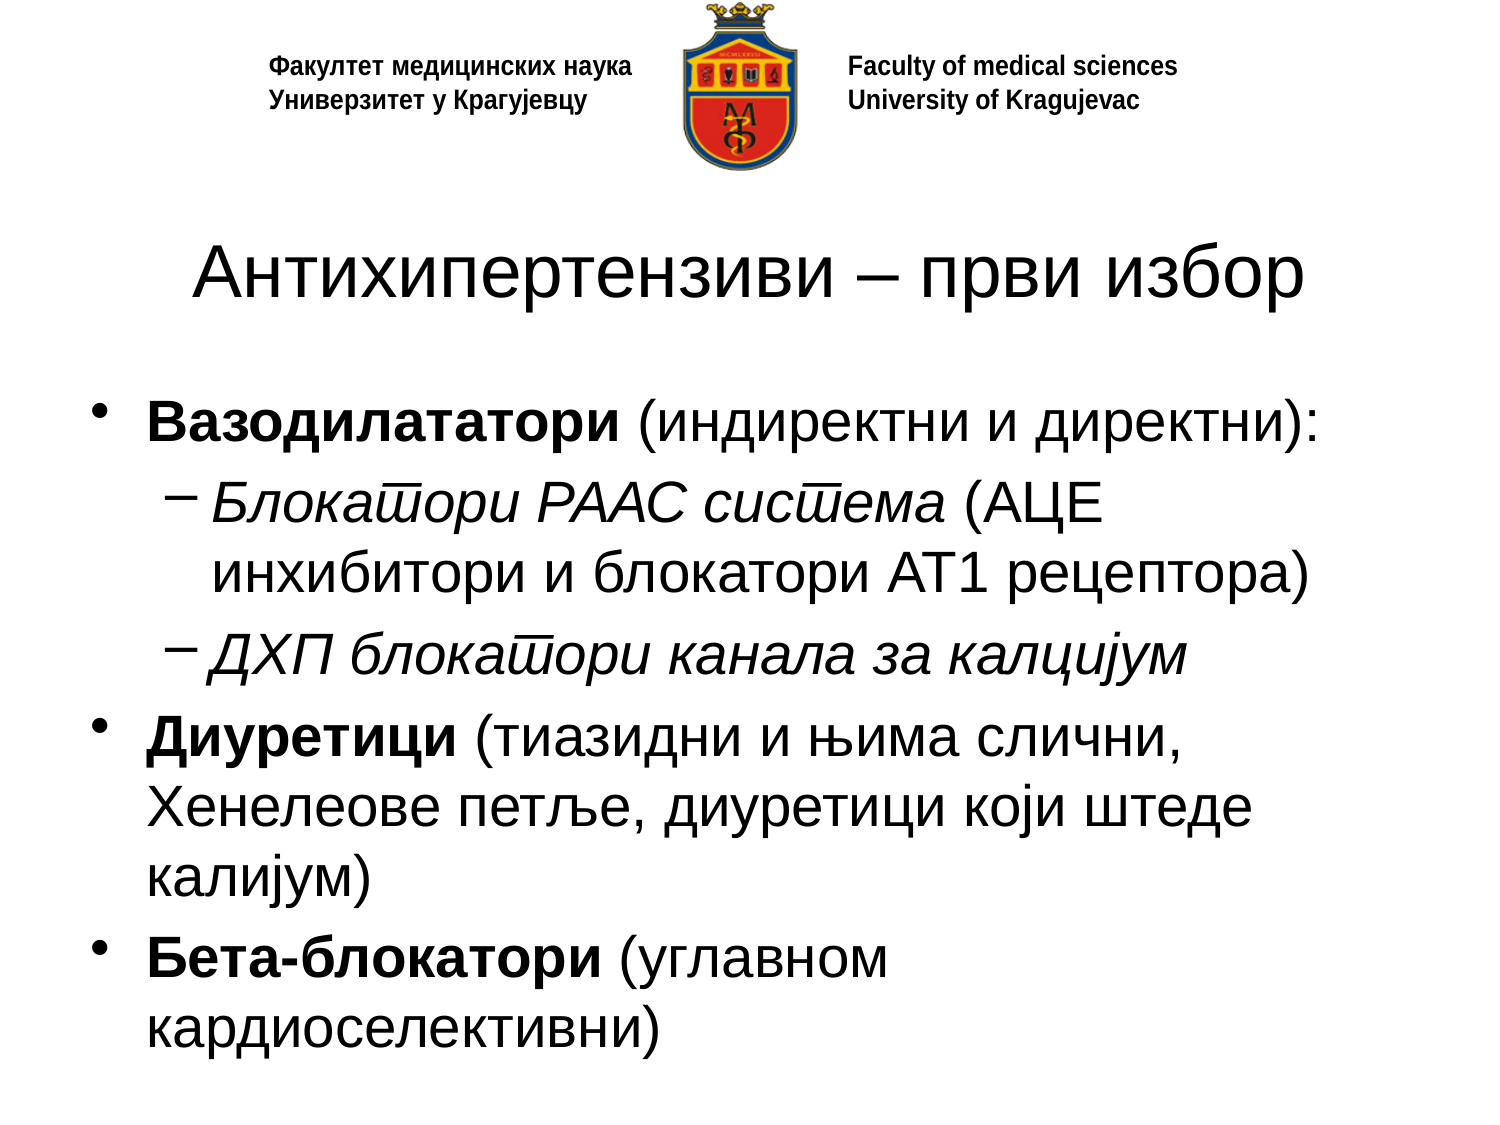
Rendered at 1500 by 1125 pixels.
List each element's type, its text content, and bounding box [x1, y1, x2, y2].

title Антихипертензиви – први избор [74, 173, 1426, 362]
list Вазодилататори (индиректни и директни): Блокатори РААС система (АЦЕ инхибитори и блокатори АТ1 рецептора) ДХП блокатори канала за калцијум Диуретици (тиазидни и њима слични, Хенелеове петље, диуретици који штеде калијум) Бета-блокатори (углавном кардиоселективни) [74, 374, 1426, 1118]
